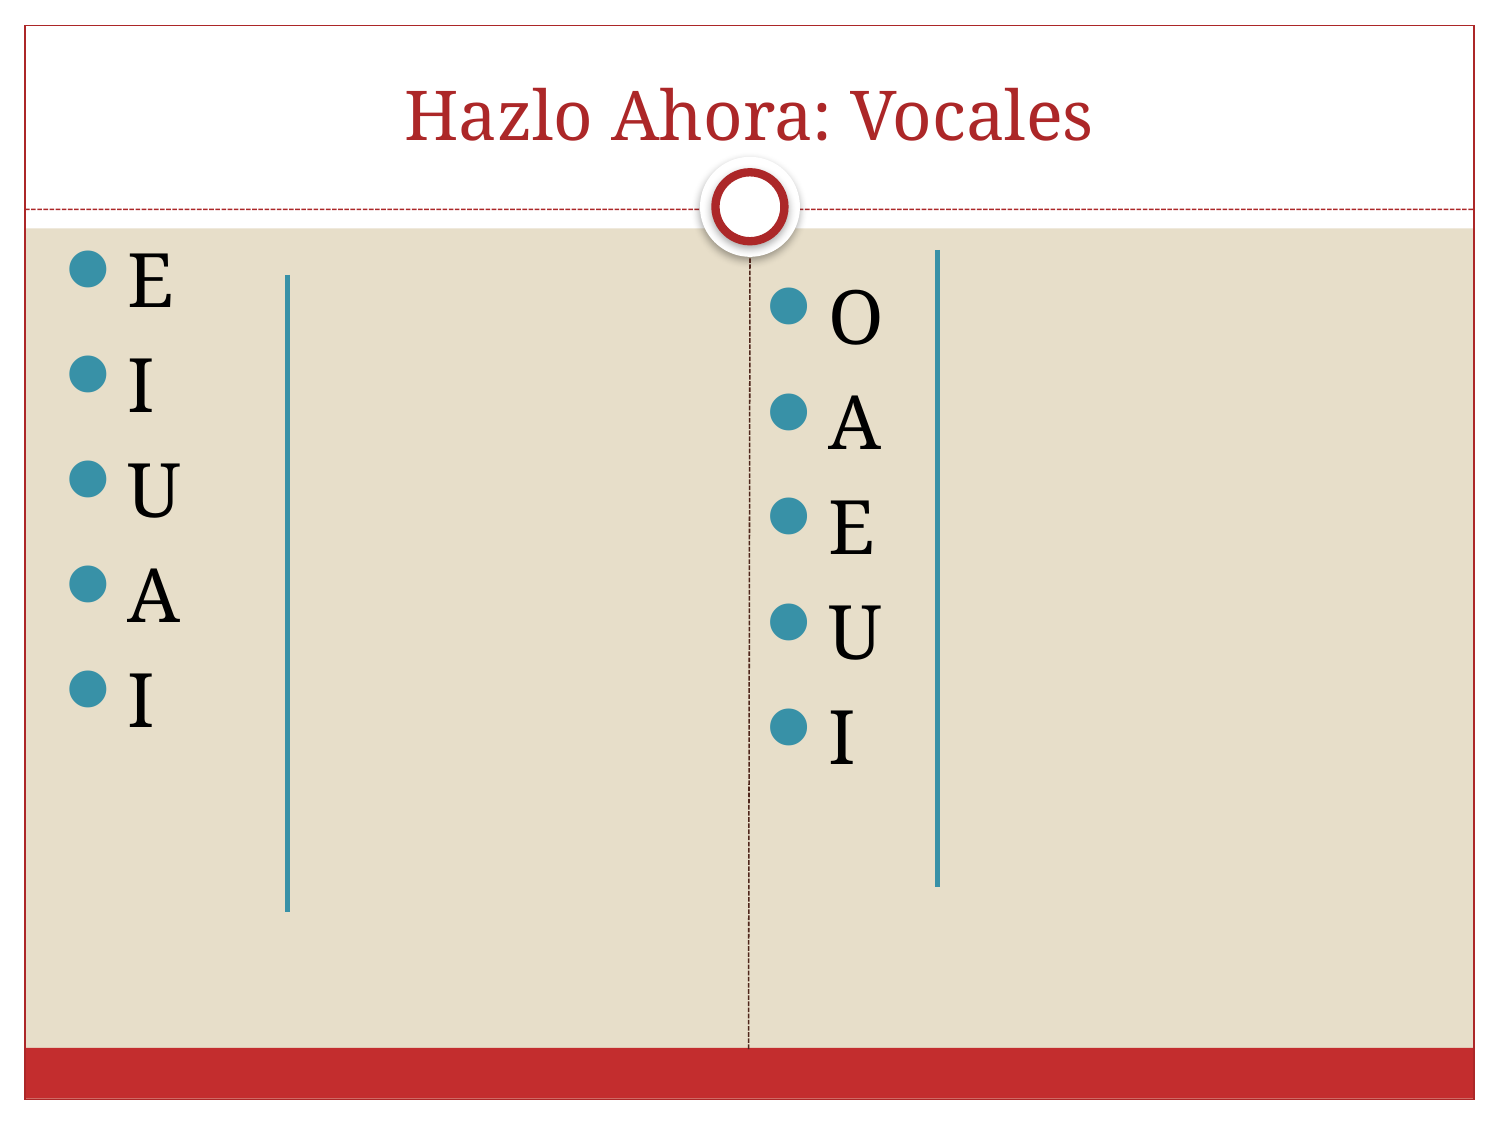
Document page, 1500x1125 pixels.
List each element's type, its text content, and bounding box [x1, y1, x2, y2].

list E I U A I [49, 224, 712, 993]
title Hazlo Ahora: Vocales [49, 37, 1450, 162]
list O A E U I [750, 262, 1413, 1005]
